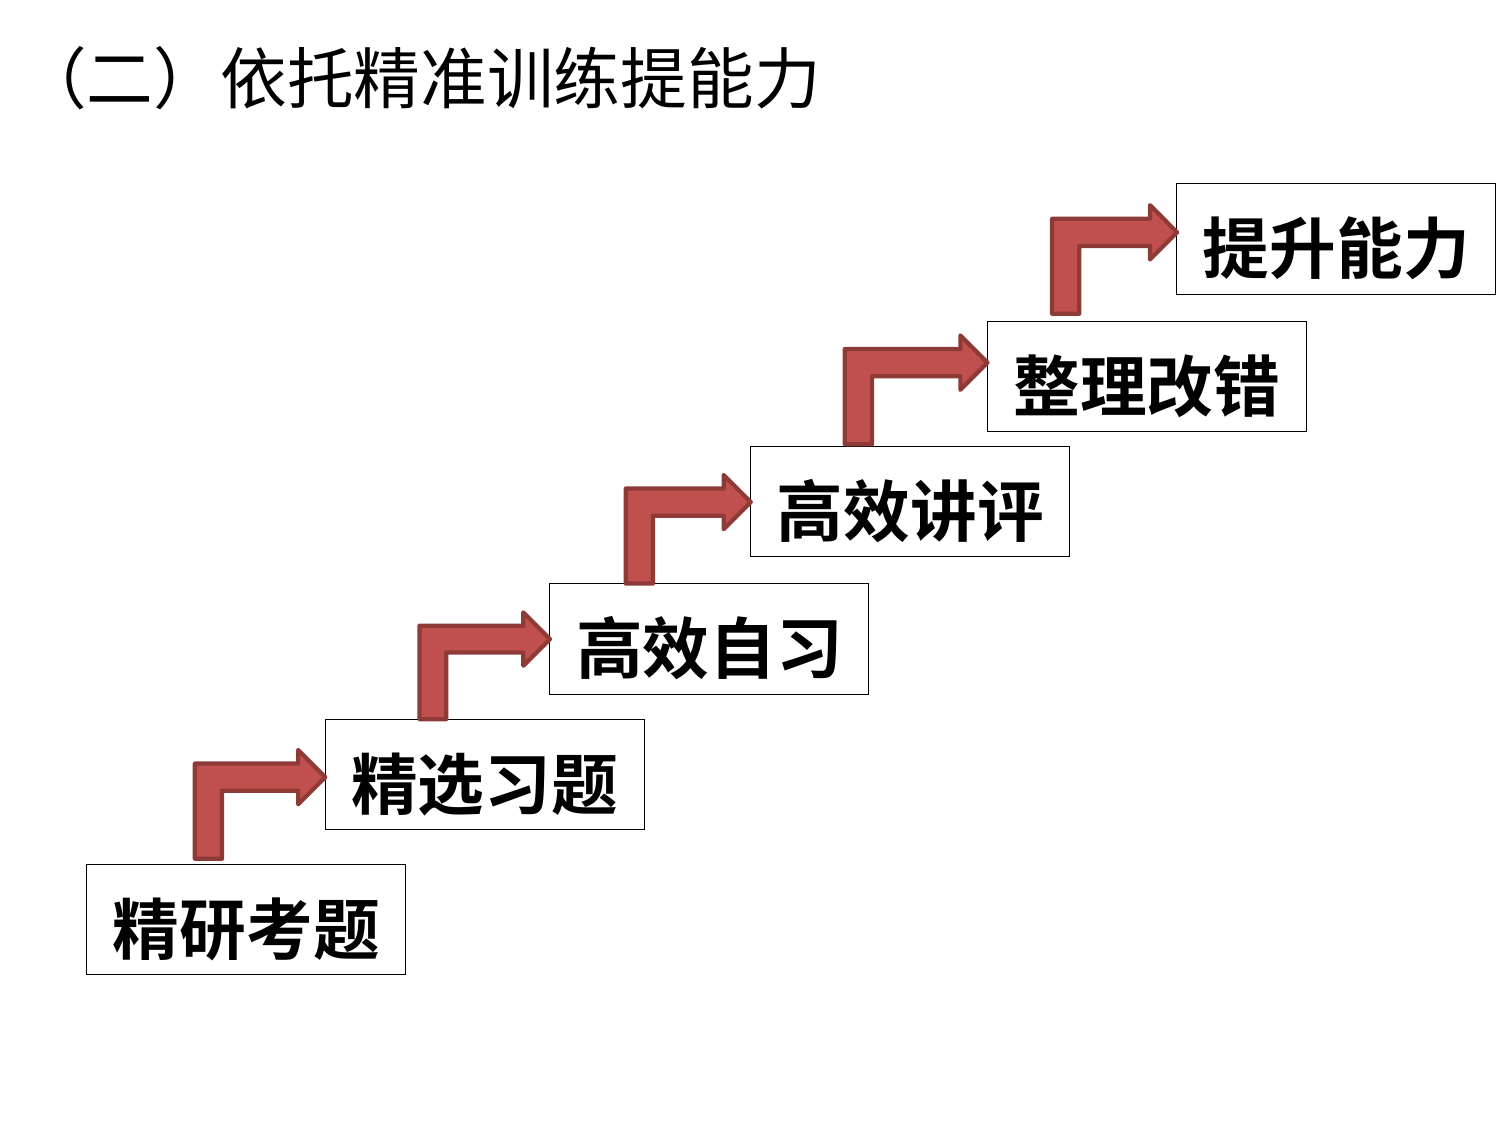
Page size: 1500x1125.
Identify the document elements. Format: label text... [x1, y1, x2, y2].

text_box [417, 610, 553, 722]
text_box 提升能力 [1176, 183, 1496, 295]
text_box 整理改错 [987, 321, 1307, 432]
text_box 精选习题 [325, 719, 645, 830]
text_box （二）依托精准训练提能力 [5, 29, 1388, 124]
text_box [1049, 203, 1180, 316]
text_box [623, 472, 753, 586]
text_box [842, 333, 990, 447]
text_box [192, 748, 328, 861]
text_box 高效讲评 [750, 446, 1070, 557]
text_box 精研考题 [86, 864, 406, 975]
text_box 高效自习 [549, 583, 869, 695]
